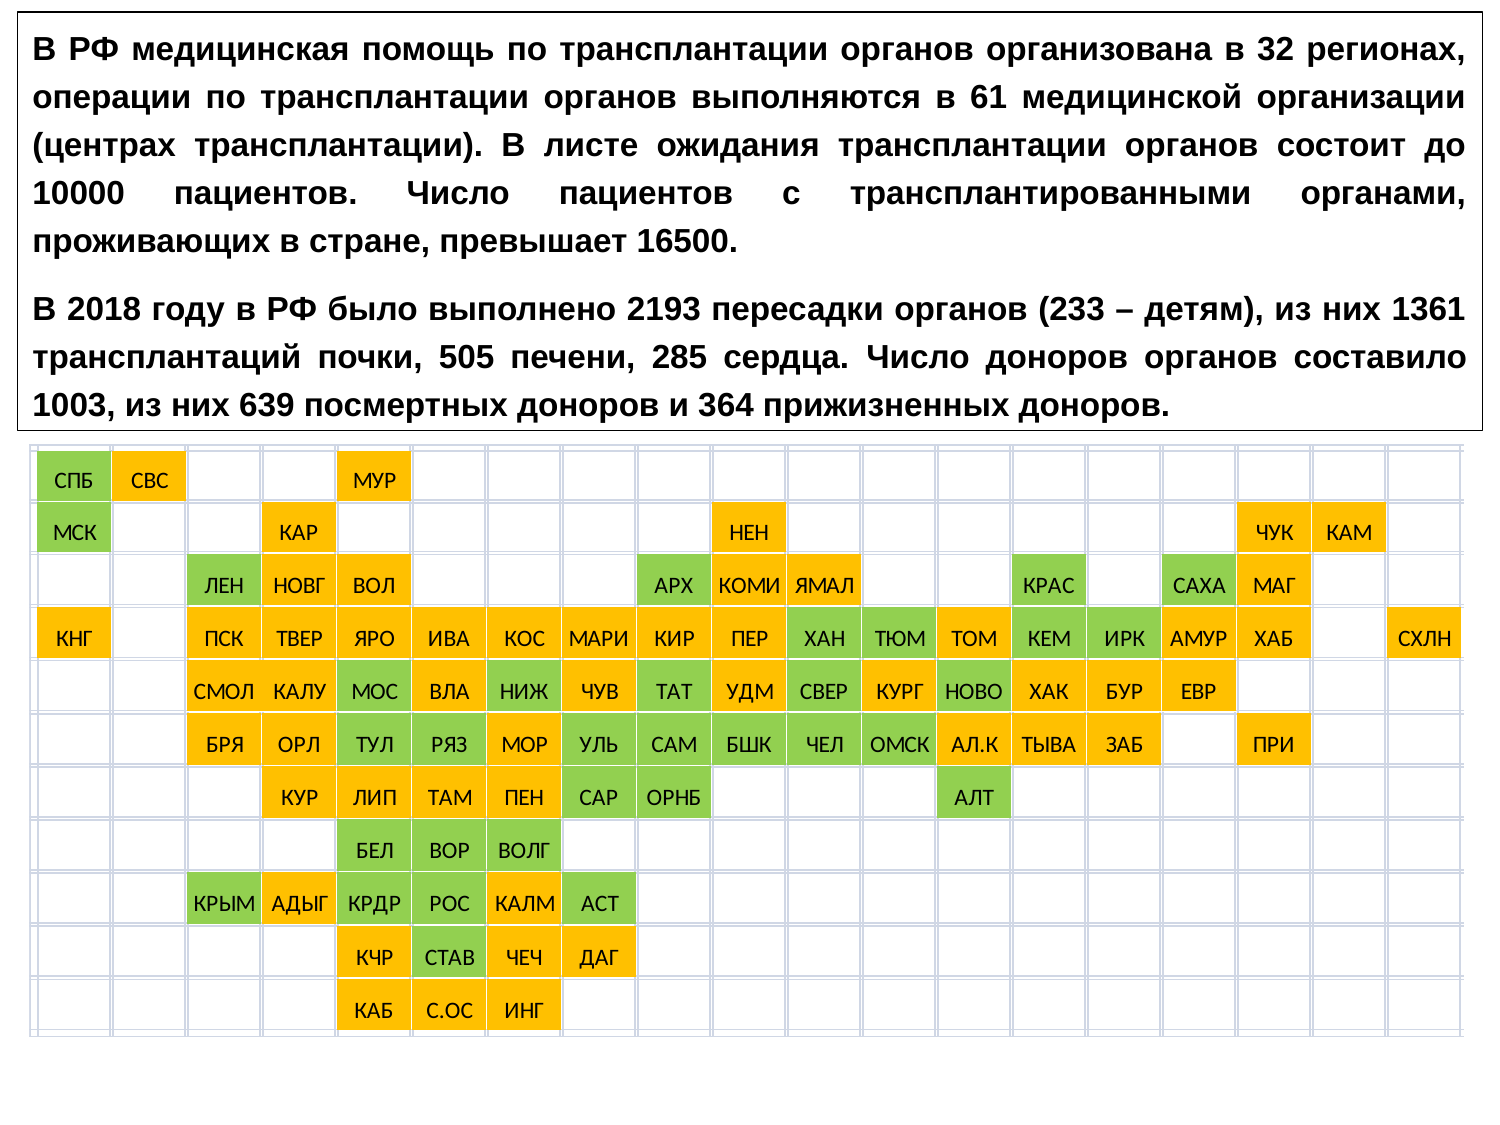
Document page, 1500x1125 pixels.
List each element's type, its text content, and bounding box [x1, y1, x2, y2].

text_box В РФ медицинская помощь по трансплантации органов организована в 32 регионах, операции по трансплантации органов выполняются в 61 медицинской организации (центрах трансплантации). В листе ожидания трансплантации органов состоит до 10000 пациентов. Число пациентов с трансплантированными органами, проживающих в стране, превышает 16500. В 2018 году в РФ было выполнено 2193 пересадки органов (233 – детям), из них 1361 трансплантаций почки, 505 печени, 285 сердца. Число доноров органов составило 1003, из них 639 посмертных доноров и 364 прижизненных доноров. [17, 11, 1483, 431]
picture [29, 444, 1466, 1039]
